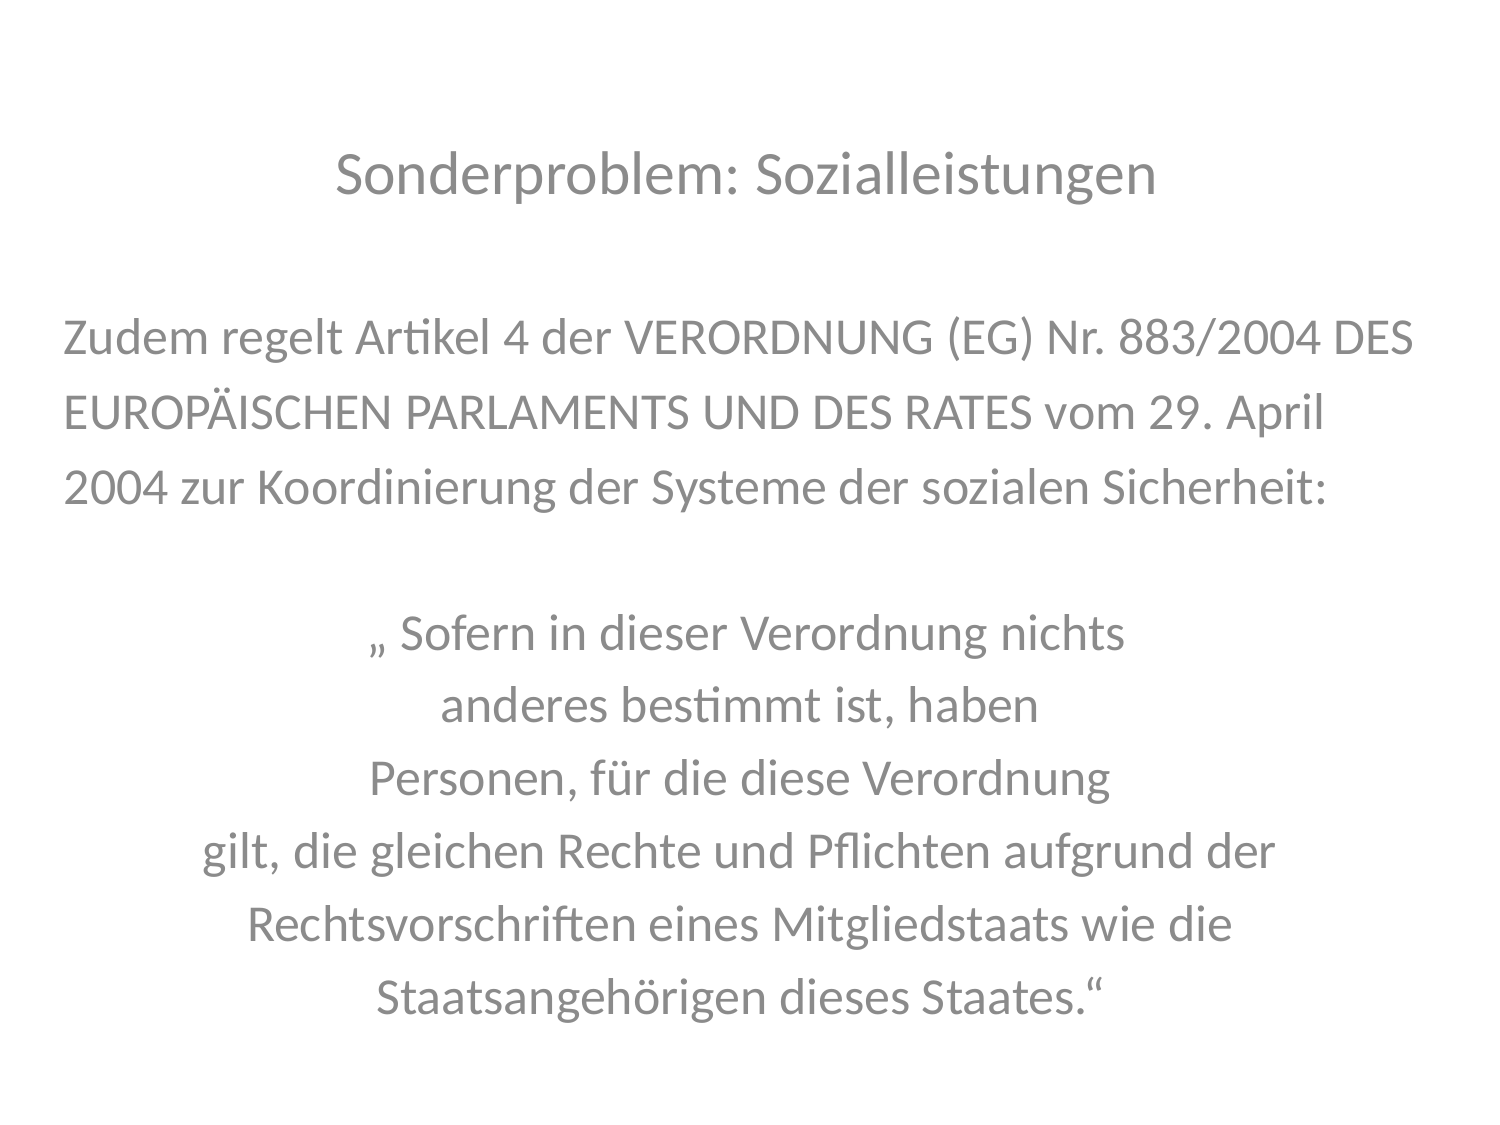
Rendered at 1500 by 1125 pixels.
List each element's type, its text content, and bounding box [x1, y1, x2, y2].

subtitle Sonderproblem: Sozialleistungen Zudem regelt Artikel 4 der VERORDNUNG (EG) Nr. 883/2004 DES EUROPÄISCHEN PARLAMENTS UND DES RATES vom 29. April 2004 zur Koordinierung der Systeme der sozialen Sicherheit: „ Sofern in dieser Verordnung nichts anderes bestimmt ist, haben Personen, für die diese Verordnung gilt, die gleichen Rechte und Pflichten aufgrund der Rechtsvorschriften eines Mitgliedstaats wie die Staatsangehörigen dieses Staates.“ [48, 50, 1446, 1063]
